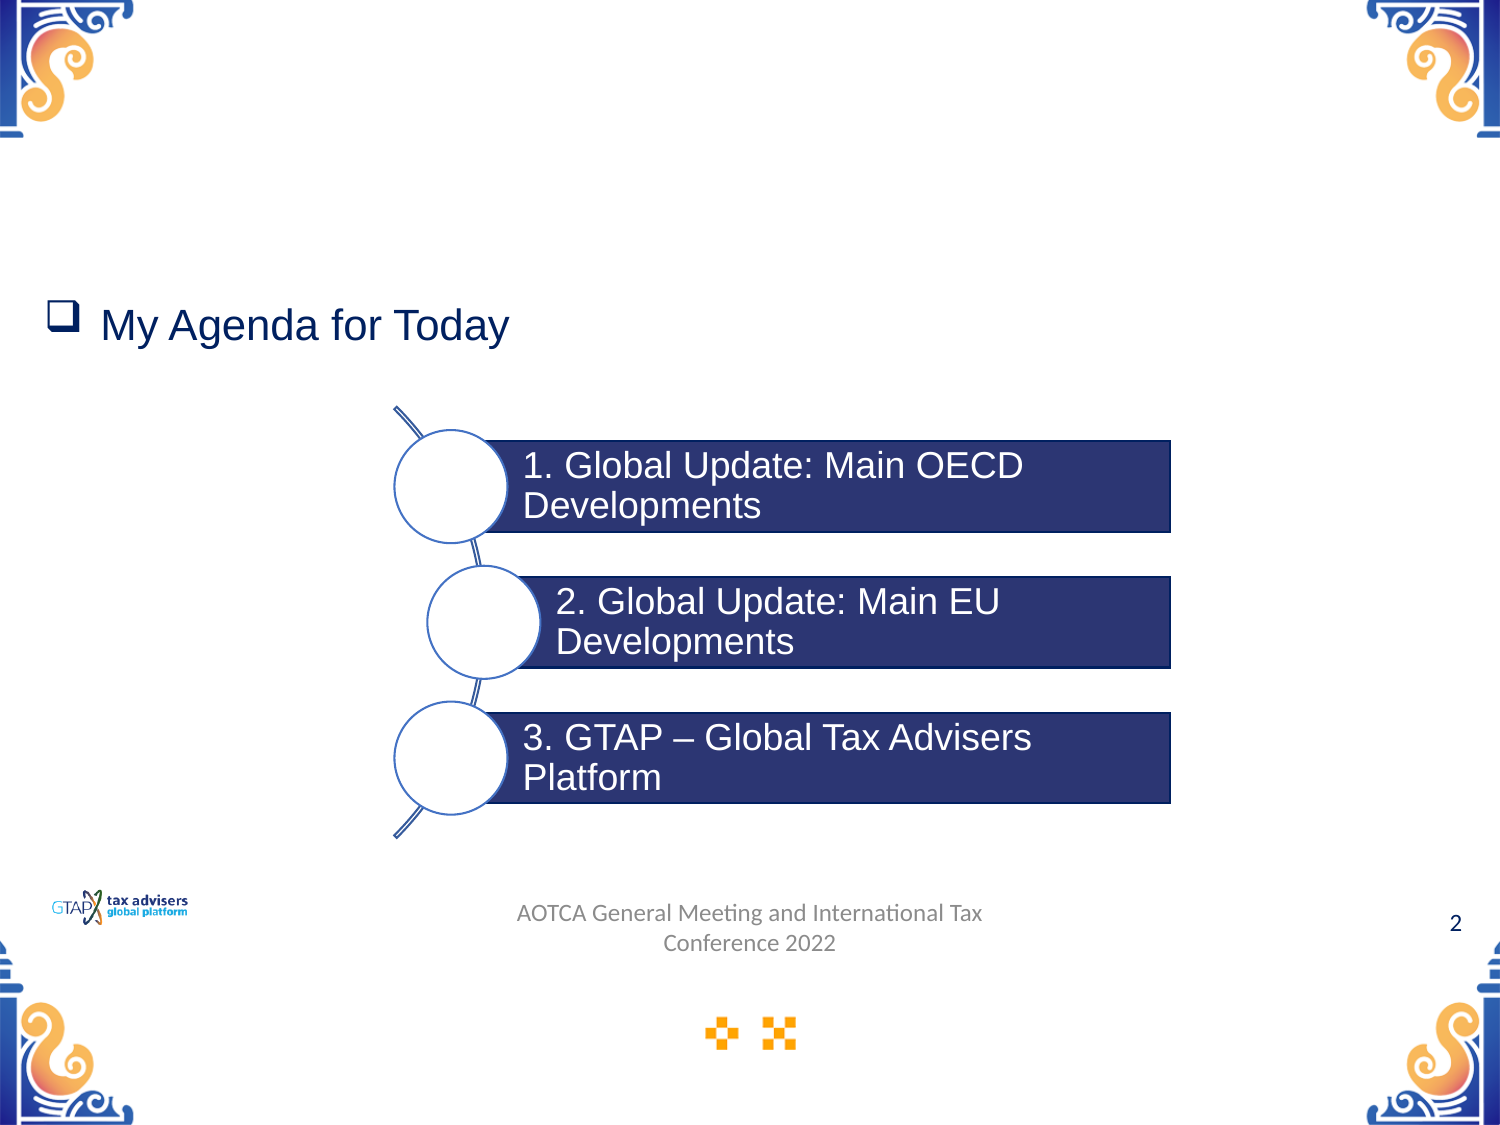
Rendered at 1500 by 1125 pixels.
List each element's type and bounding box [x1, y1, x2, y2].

text_box [387, 396, 1176, 849]
picture [0, 0, 1500, 1125]
